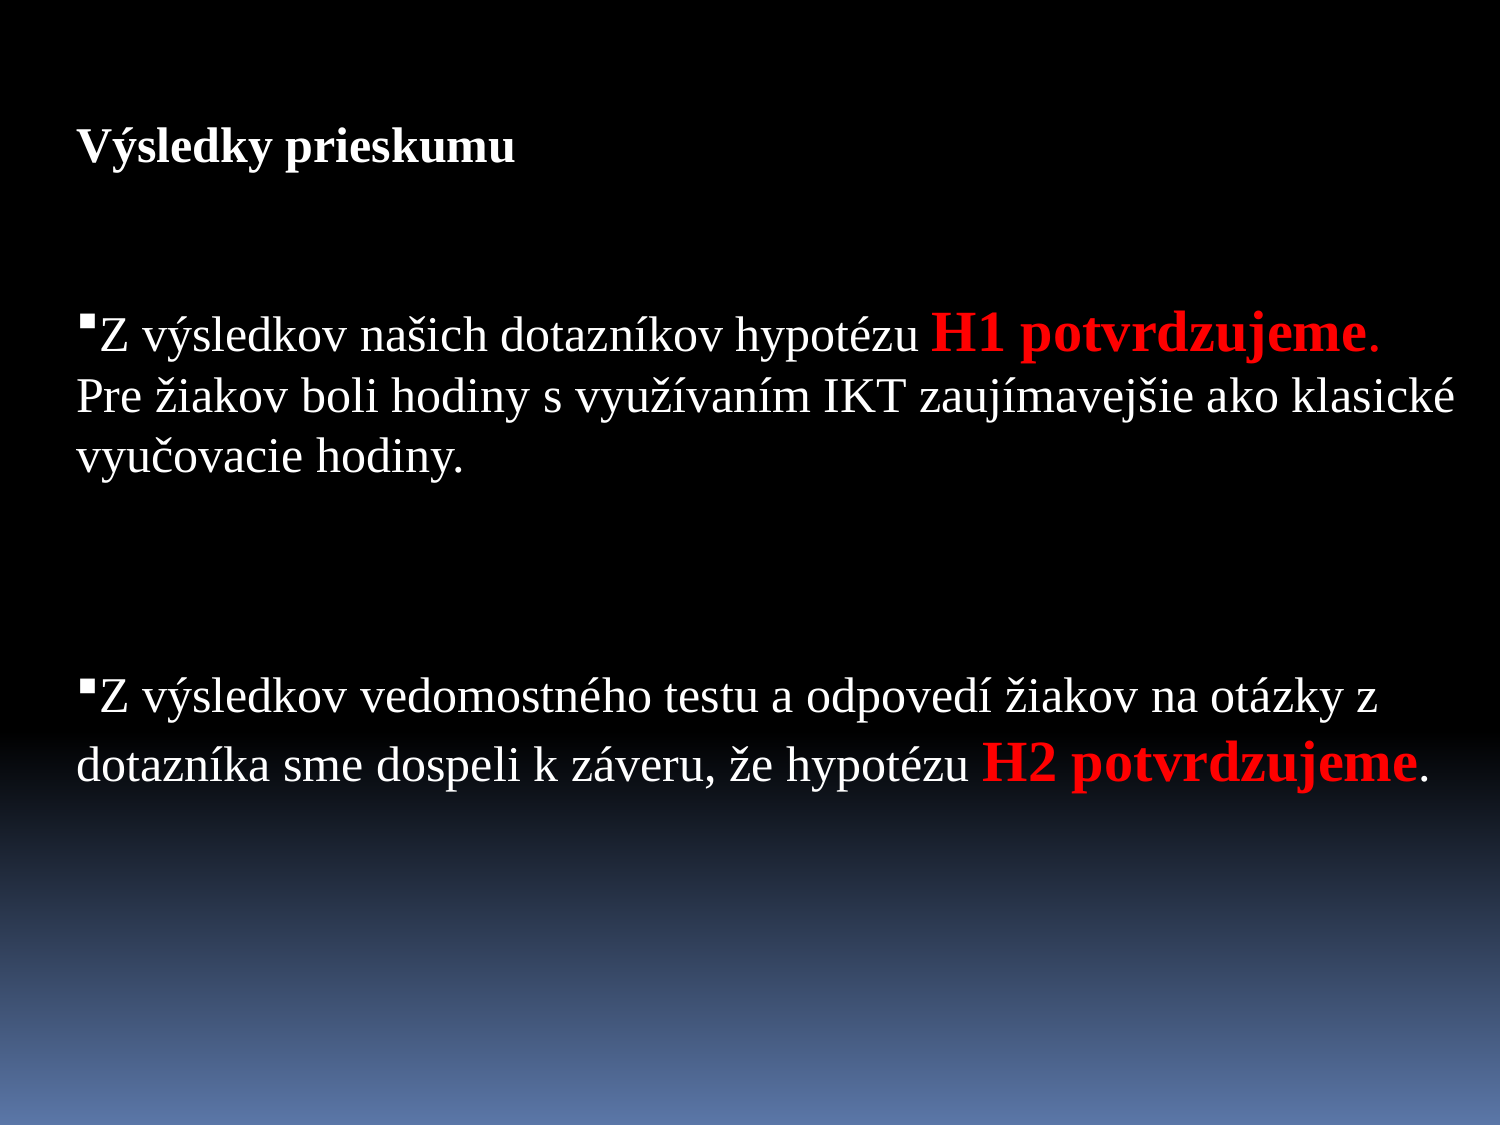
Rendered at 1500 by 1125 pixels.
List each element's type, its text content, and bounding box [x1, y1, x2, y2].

text_box Výsledky prieskumu Z výsledkov našich dotazníkov hypotézu H1 potvrdzujeme. Pre žiakov boli hodiny s využívaním IKT zaujímavejšie ako klasické vyučovacie hodiny. Z výsledkov vedomostného testu a odpovedí žiakov na otázky z dotazníka sme dospeli k záveru, že hypotézu H2 potvrdzujeme. [61, 105, 1472, 846]
